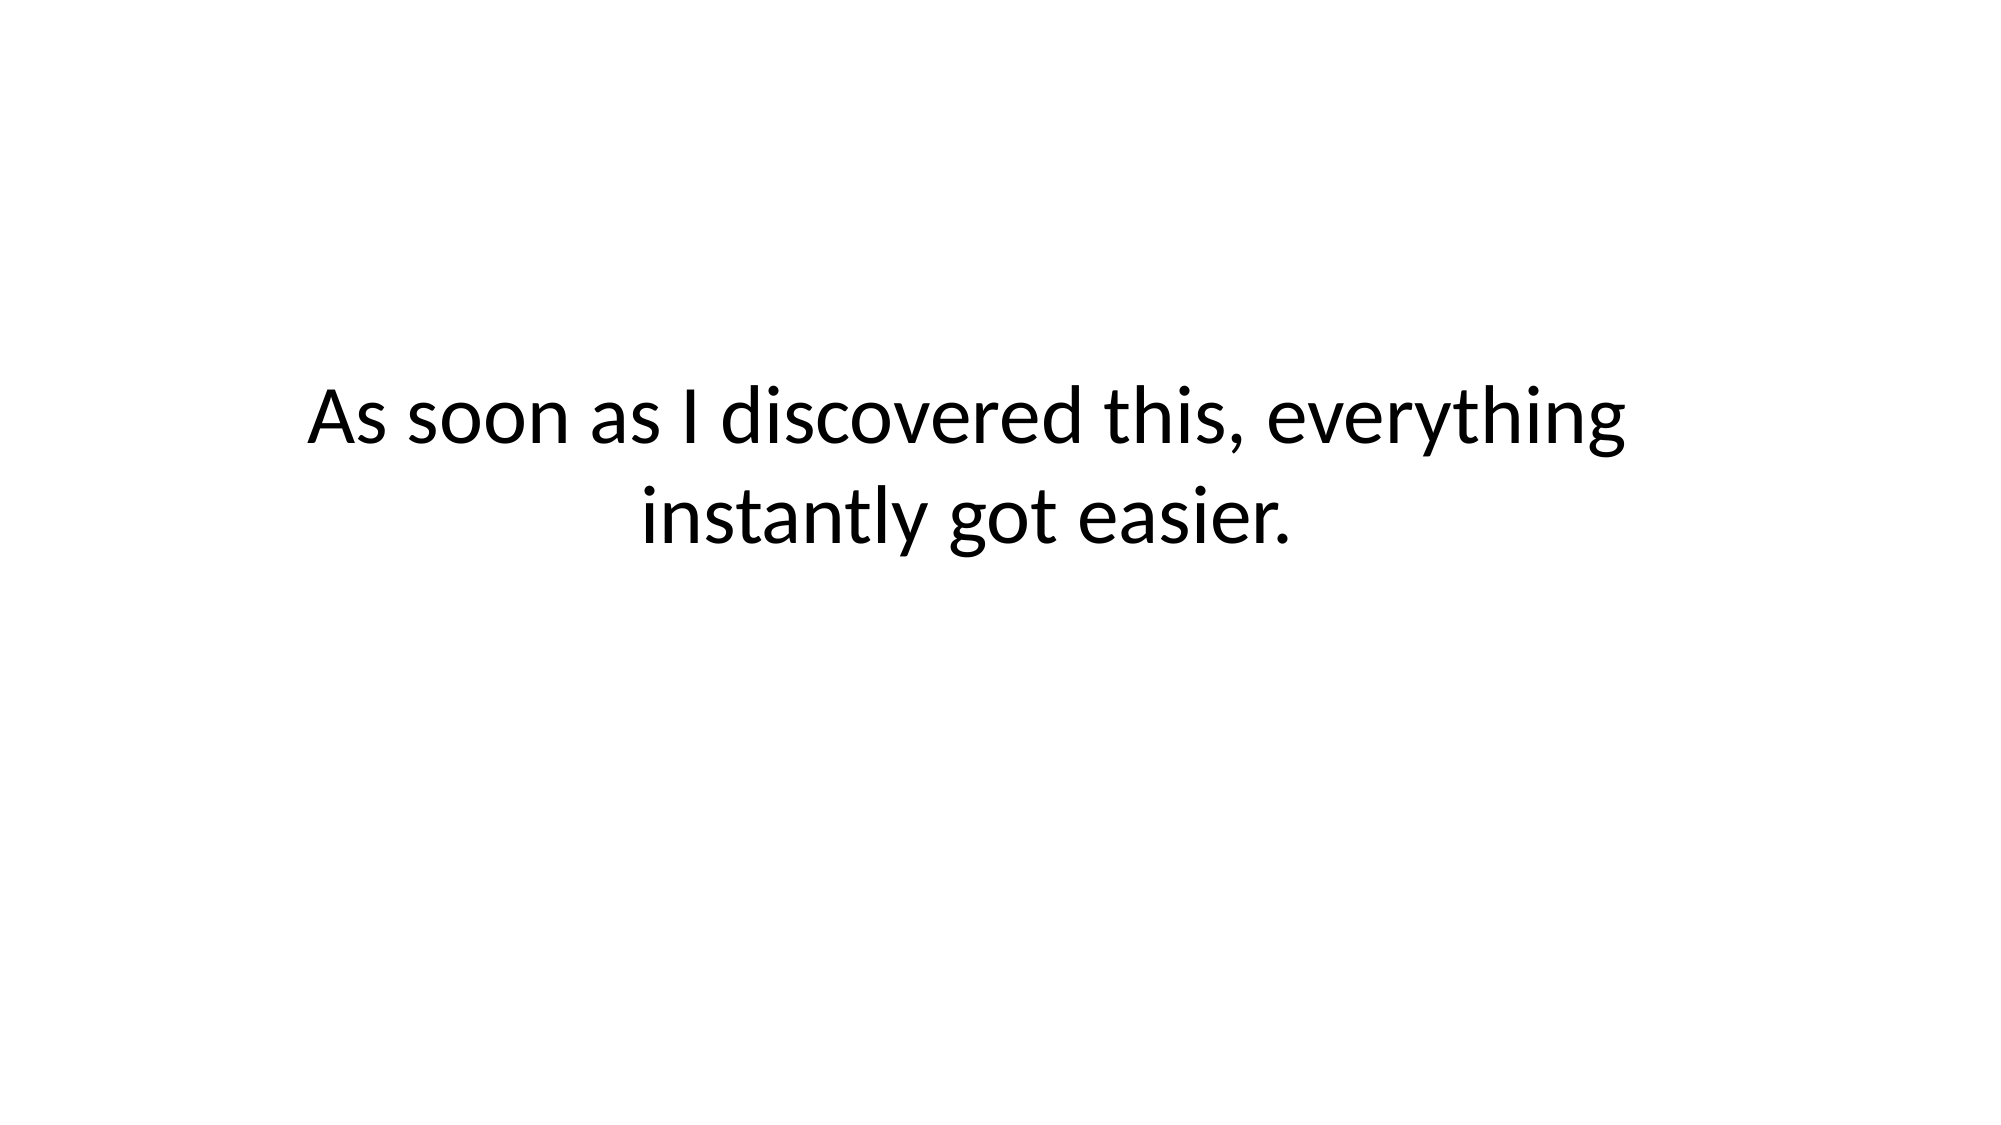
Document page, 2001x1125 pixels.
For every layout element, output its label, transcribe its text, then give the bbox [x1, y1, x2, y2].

text_box As soon as I discovered this, everything instantly got easier. [261, 352, 1674, 568]
